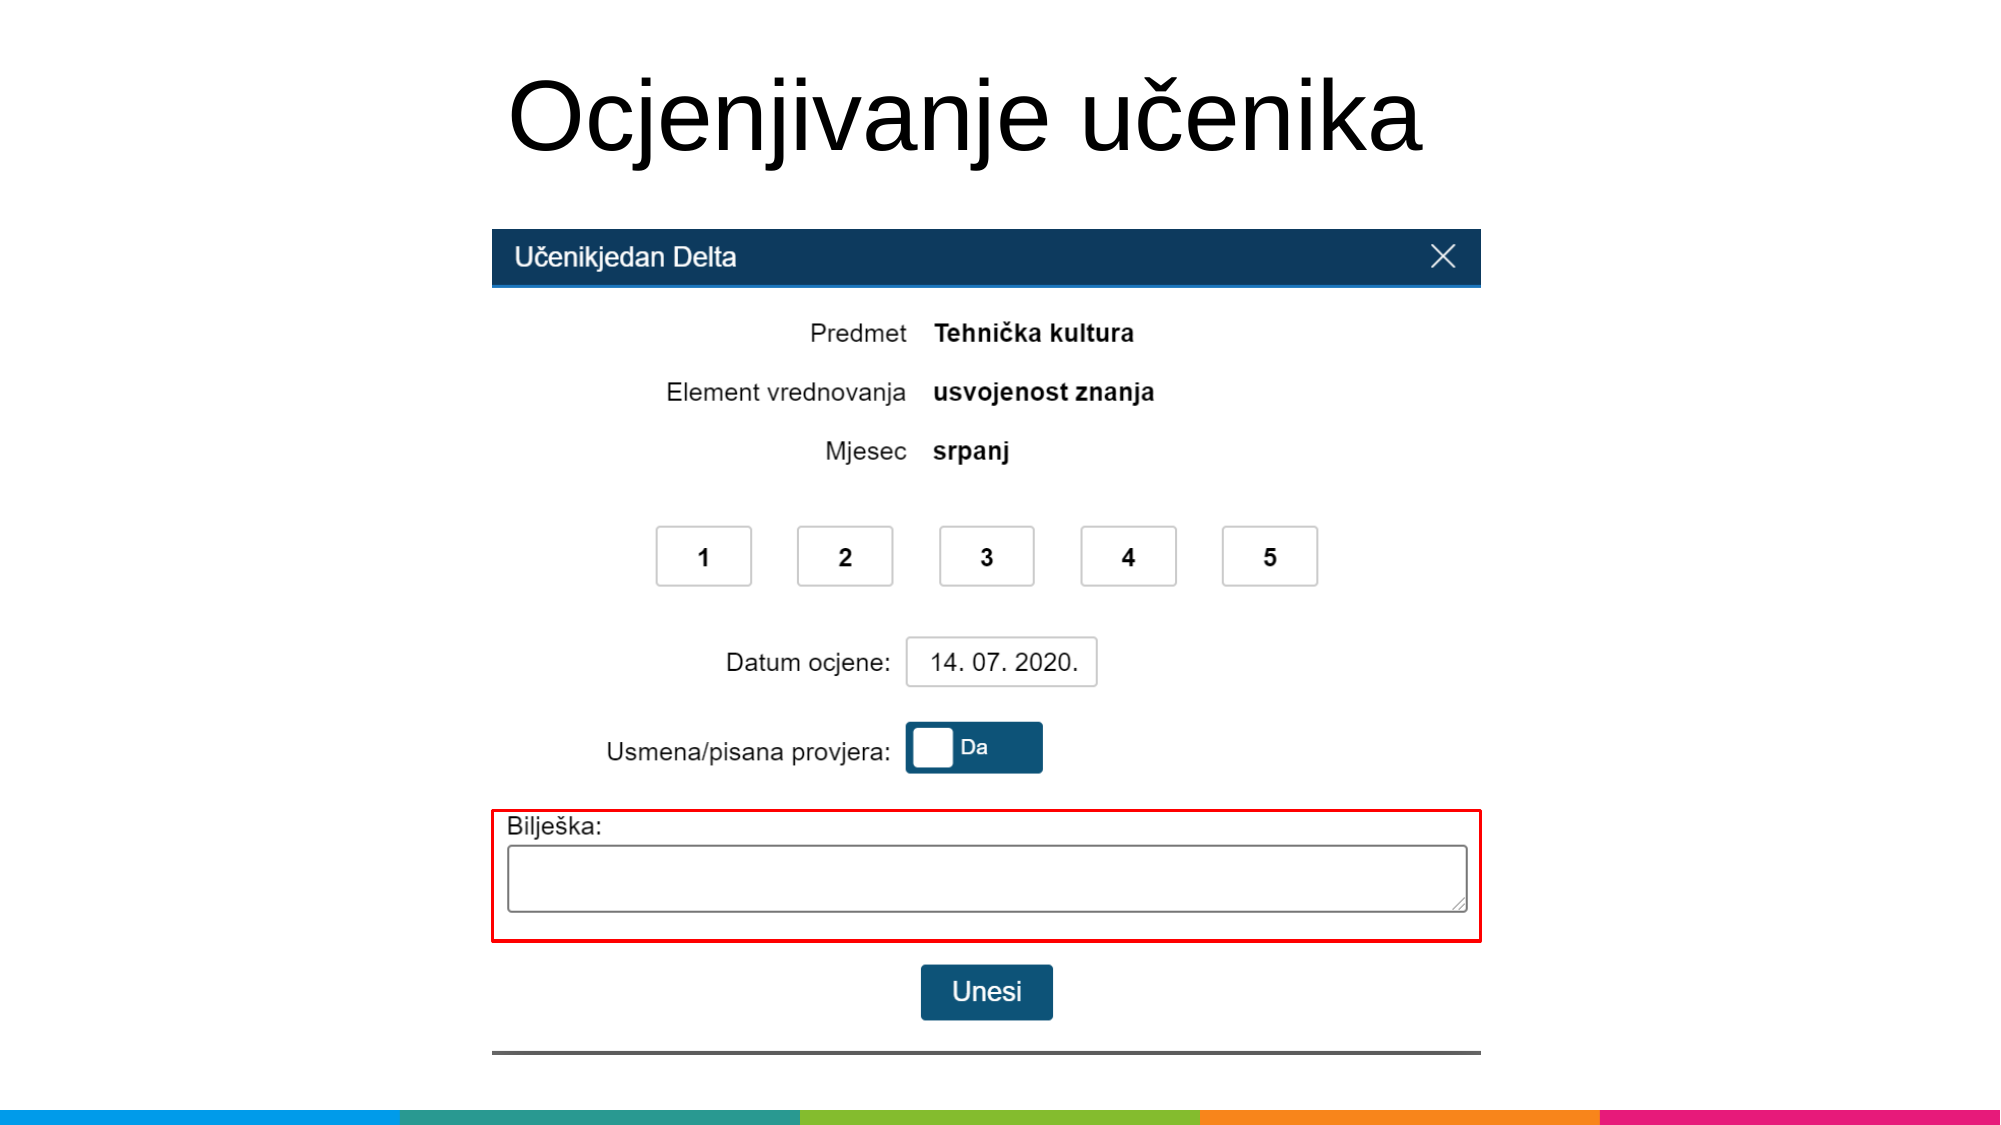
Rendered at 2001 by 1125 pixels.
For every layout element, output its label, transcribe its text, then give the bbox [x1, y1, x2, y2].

text_box Ocjenjivanje učenika [492, 42, 1595, 184]
picture [492, 229, 1481, 1056]
